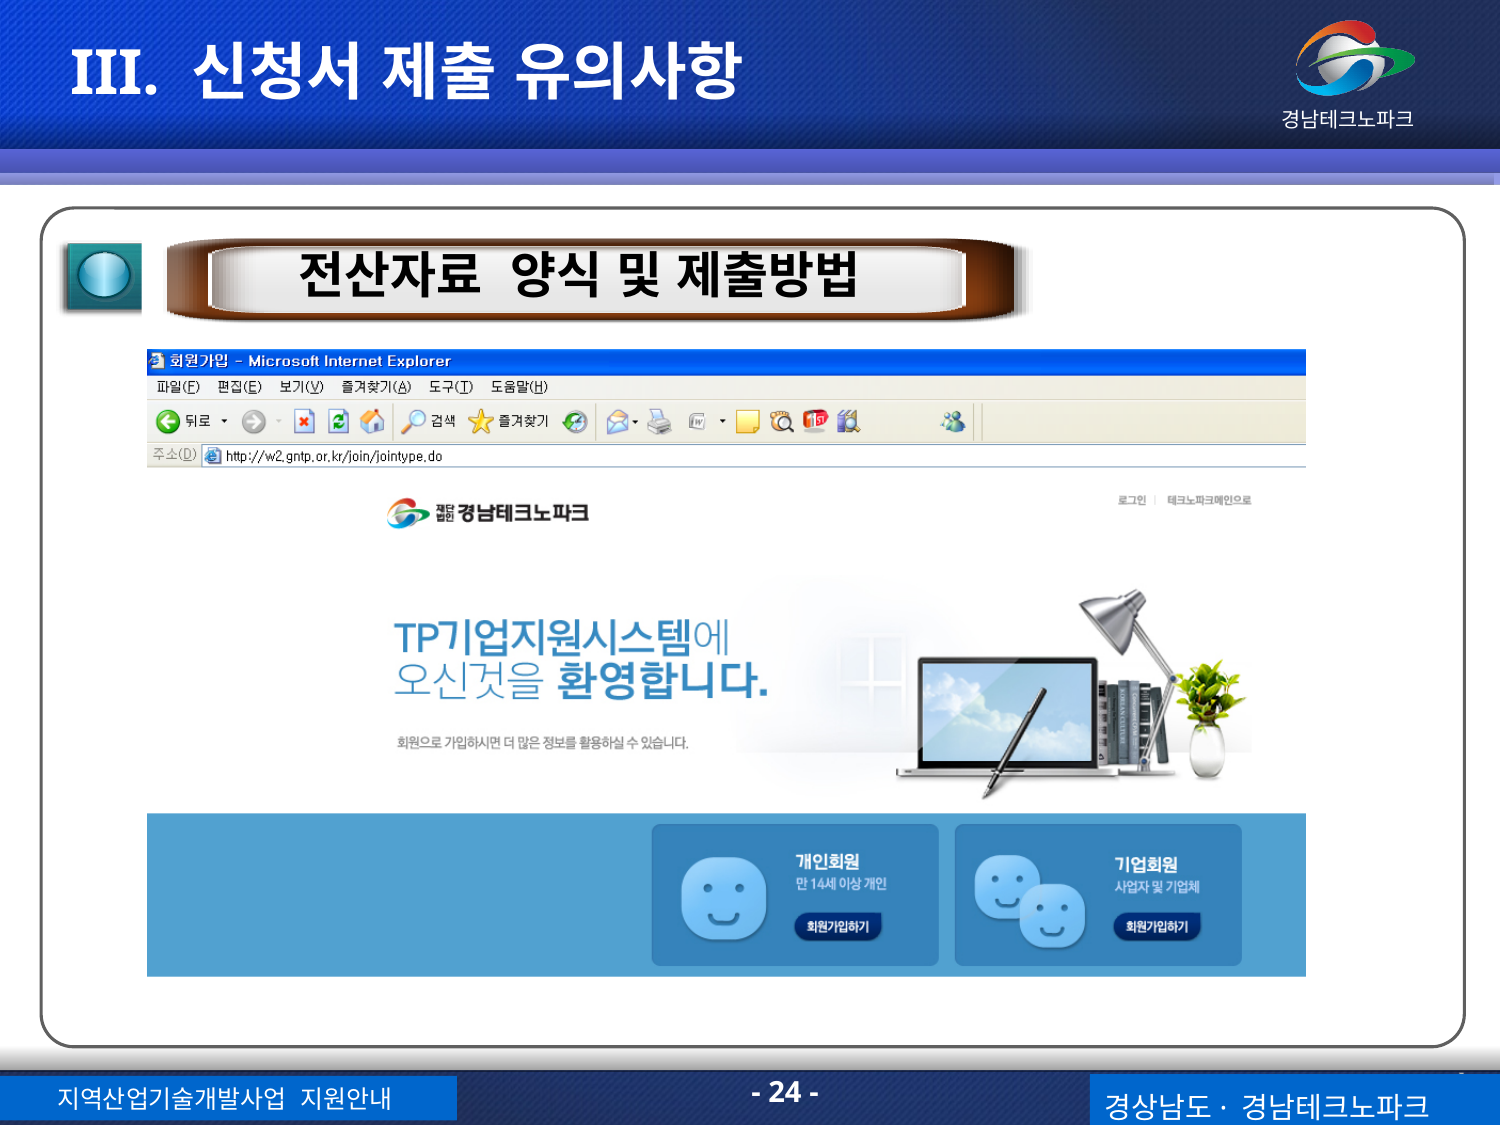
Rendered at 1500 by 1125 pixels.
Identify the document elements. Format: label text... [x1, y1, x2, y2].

picture [0, 1071, 1500, 1125]
text_box III. 신청서 제출 유의사항 [55, 24, 1131, 115]
picture [147, 349, 1306, 982]
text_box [52, 231, 1046, 366]
picture [0, 0, 1500, 148]
text_box [41, 207, 1465, 1047]
